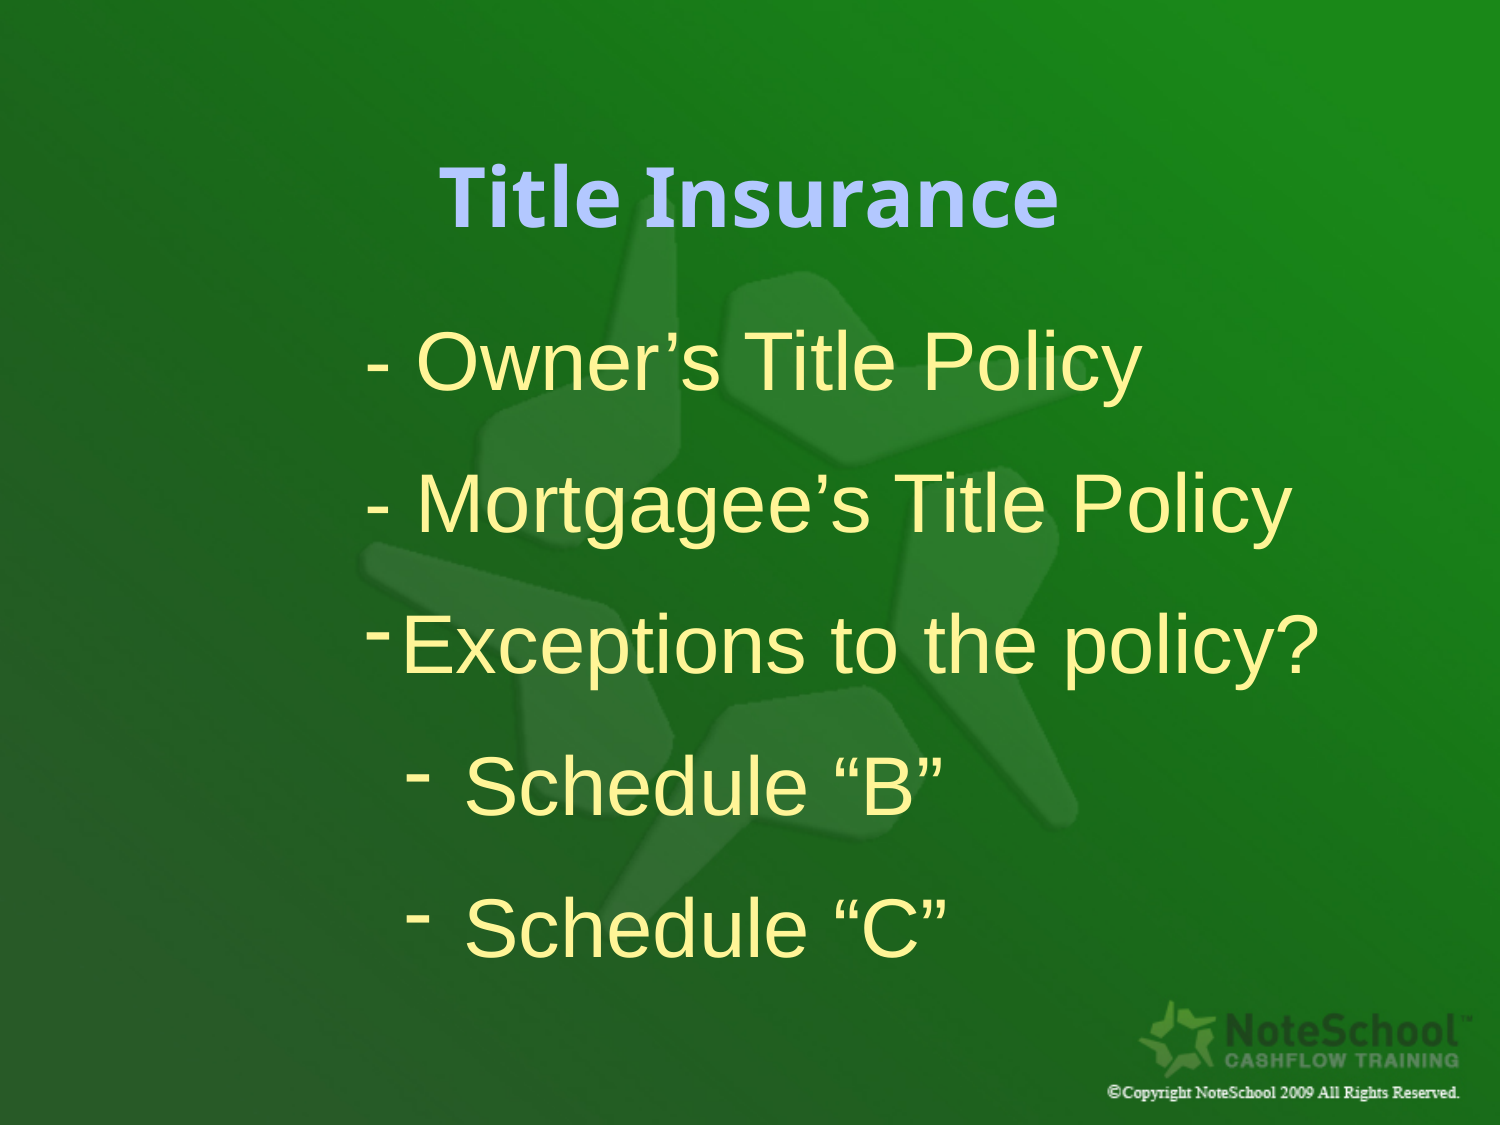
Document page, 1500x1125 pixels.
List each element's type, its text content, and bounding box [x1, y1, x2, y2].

picture [0, 0, 1500, 1125]
text_box - Owner’s Title Policy - Mortgagee’s Title Policy Exceptions to the policy? Schedule “B” Schedule “C” [350, 299, 1375, 982]
title Title Insurance [112, 99, 1388, 288]
